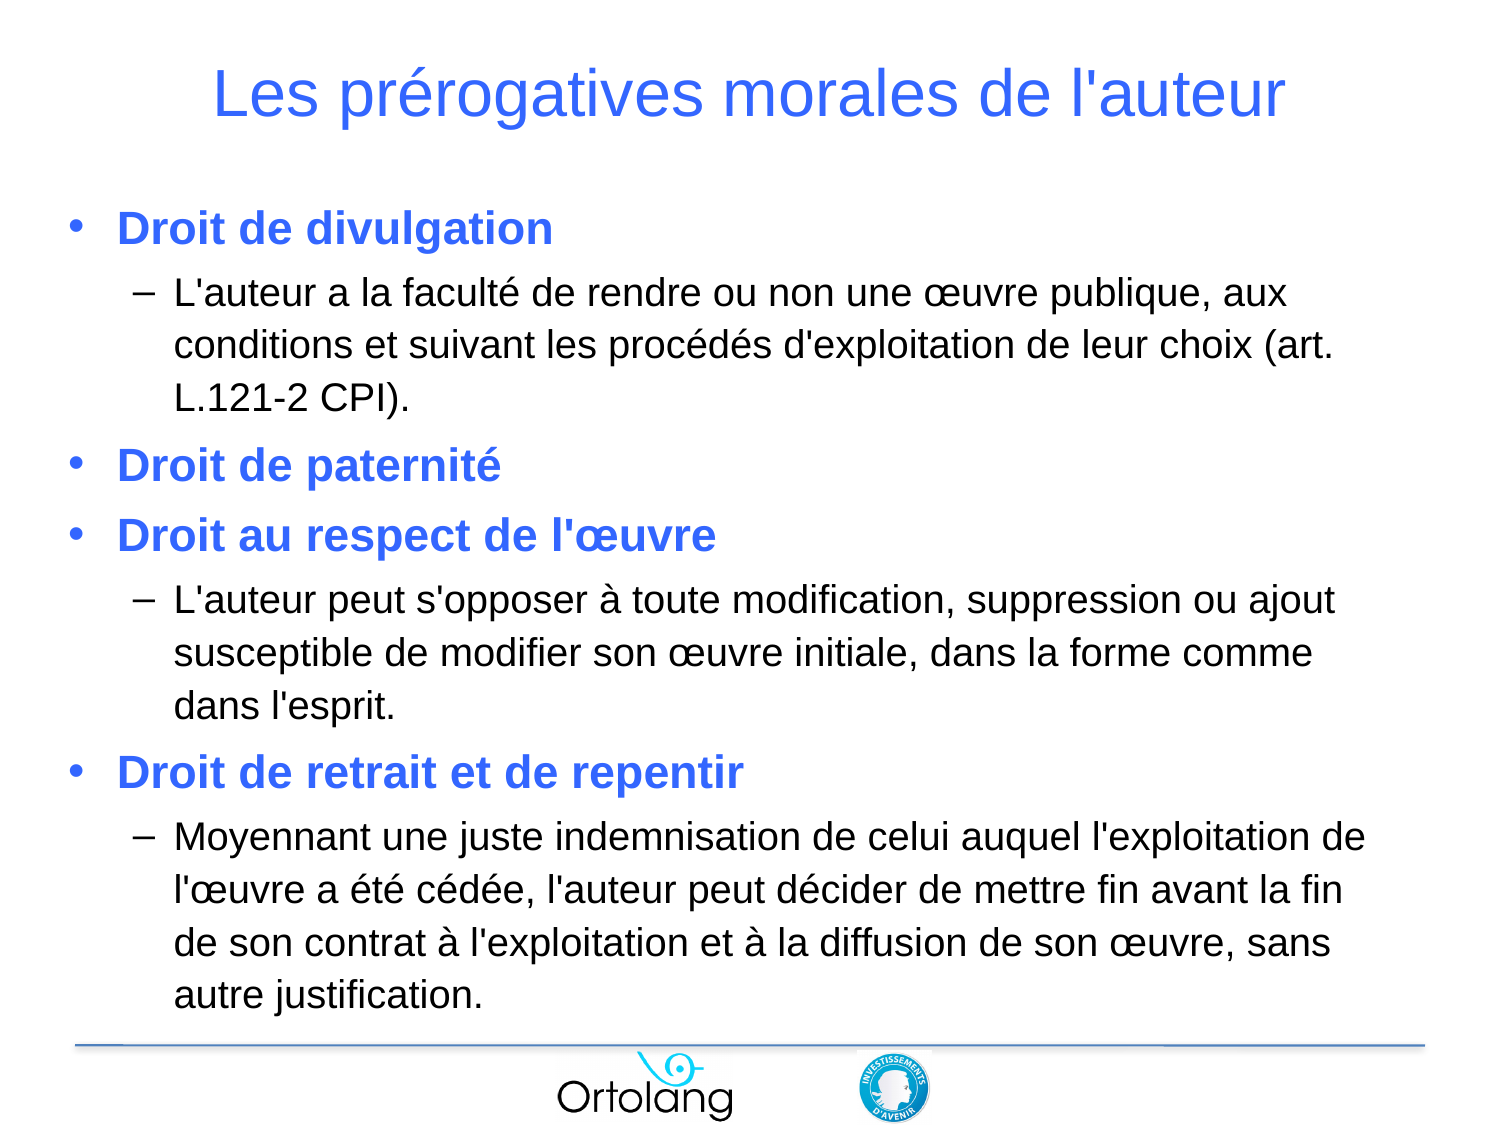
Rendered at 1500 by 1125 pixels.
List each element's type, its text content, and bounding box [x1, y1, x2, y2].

picture [555, 1050, 733, 1122]
title Les prérogatives morales de l'auteur [75, 42, 1425, 112]
picture [857, 1050, 932, 1125]
list Droit de divulgation L'auteur a la faculté de rendre ou non une œuvre publique, aux conditions et suivant les procédés d'exploitation de leur choix (art. L.121-2 CPI). Droit de paternité Droit au respect de l'œuvre L'auteur peut s'opposer à toute modification, suppression ou ajout susceptible de modifier son œuvre initiale, dans la forme comme dans l'esprit. Droit de retrait et de repentir Moyennant une juste indemnisation de celui auquel l'exploitation de l'œuvre a été cédée, l'auteur peut décider de mettre fin avant la fin de son contrat à l'exploitation et à la diffusion de son œuvre, sans autre justification. [53, 184, 1404, 1035]
